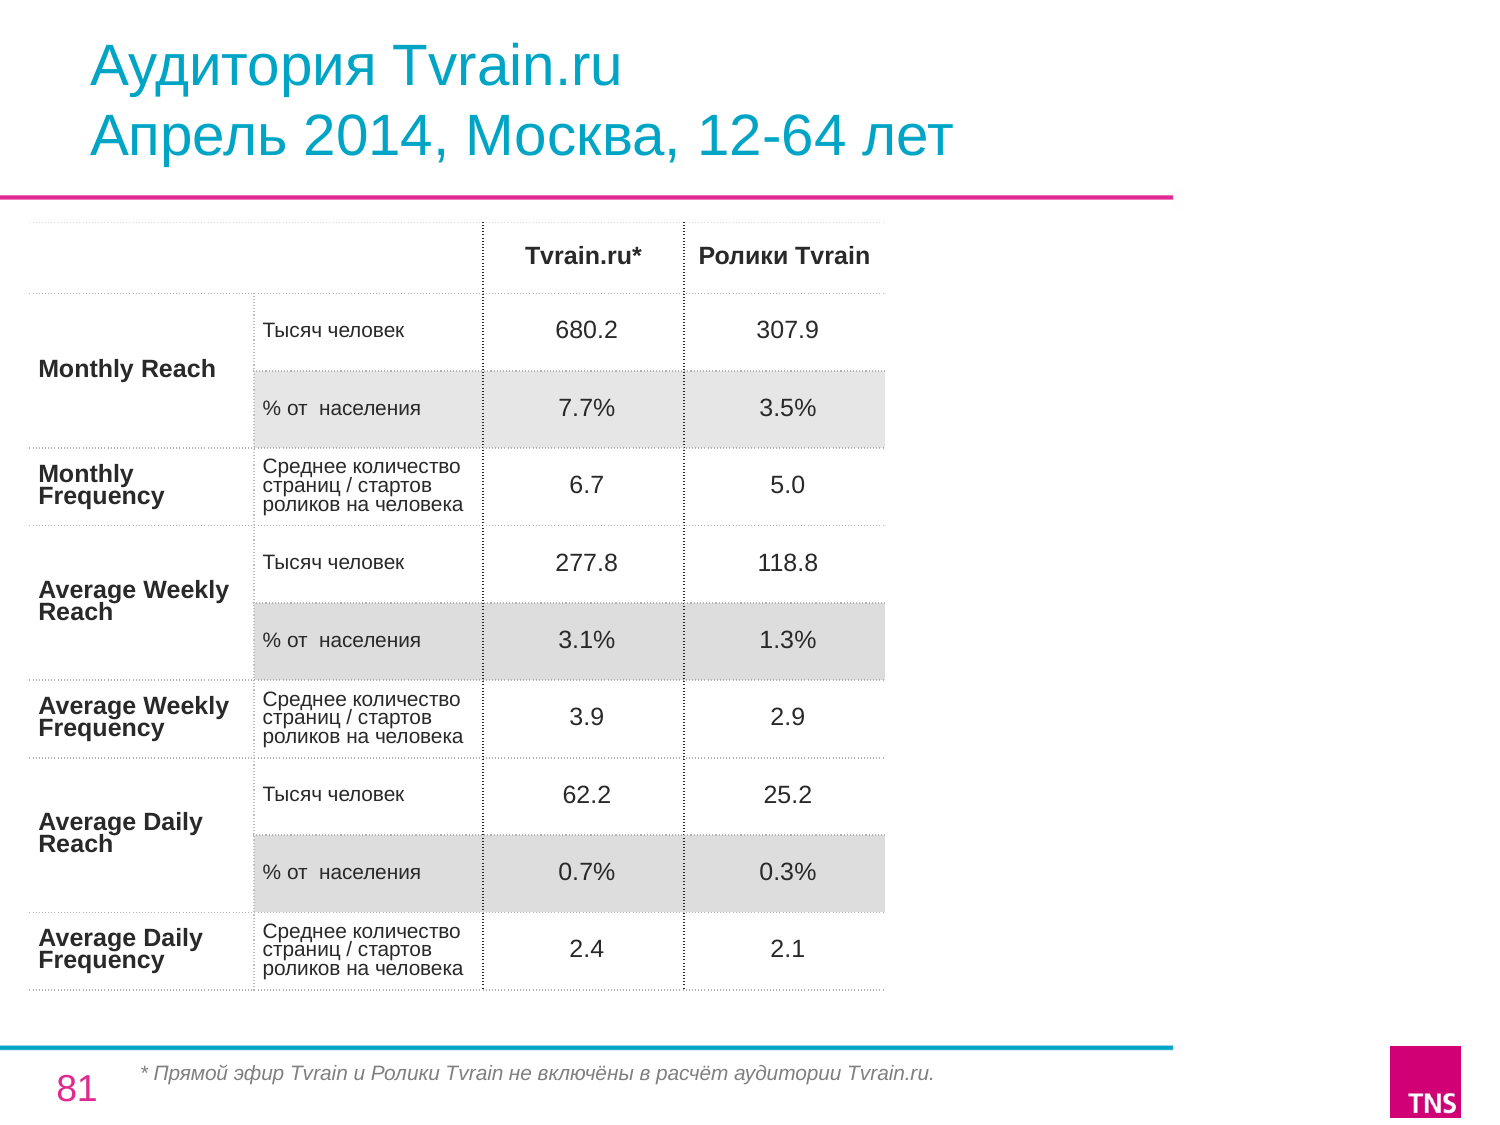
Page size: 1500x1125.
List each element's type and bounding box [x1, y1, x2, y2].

table_header [29, 223, 885, 294]
title [74, 8, 1476, 187]
table_cell [29, 294, 885, 990]
text_box [124, 1052, 1463, 1092]
picture [0, 0, 1500, 1125]
slide_number [40, 1055, 392, 1125]
